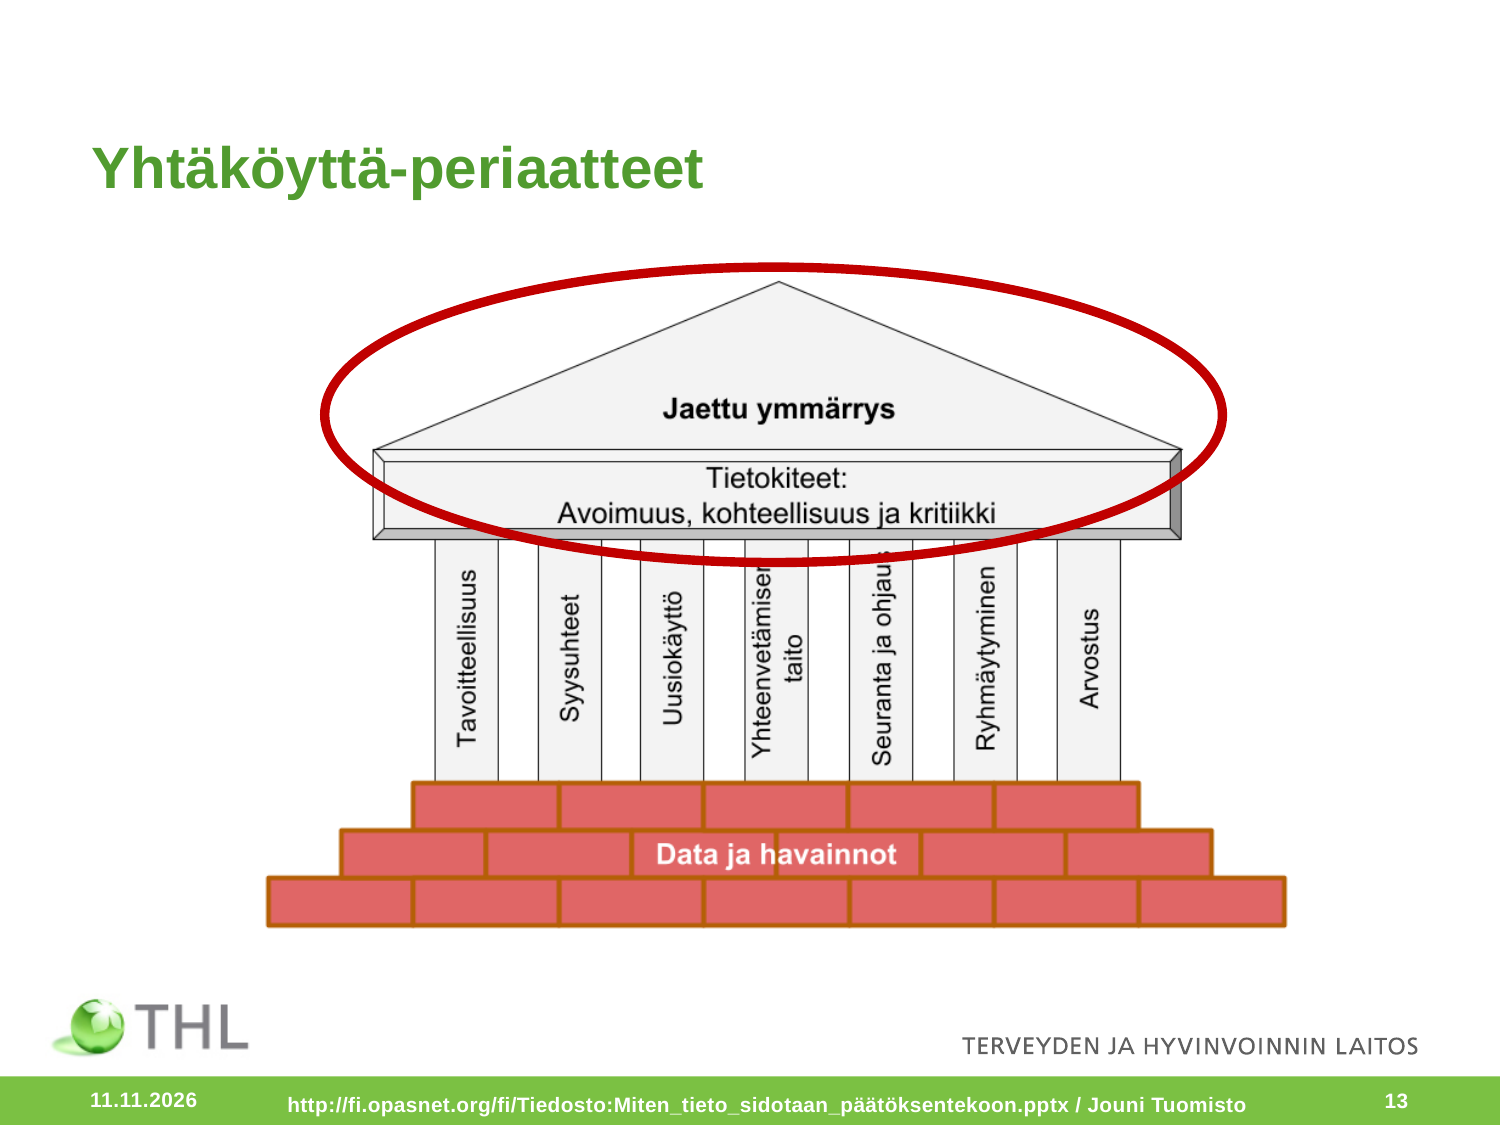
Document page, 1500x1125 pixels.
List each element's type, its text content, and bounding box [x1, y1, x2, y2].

slide_number 13 [1245, 1082, 1424, 1118]
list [194, 219, 1363, 982]
title Yhtäköyttä-periaatteet [76, 42, 1424, 209]
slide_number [74, 1080, 255, 1118]
picture [24, 983, 275, 1067]
footer http://fi.opasnet.org/fi/Tiedosto:Miten_tieto_sidotaan_päätöksentekoon.pptx / Jouni Tuomisto [253, 1082, 1282, 1125]
